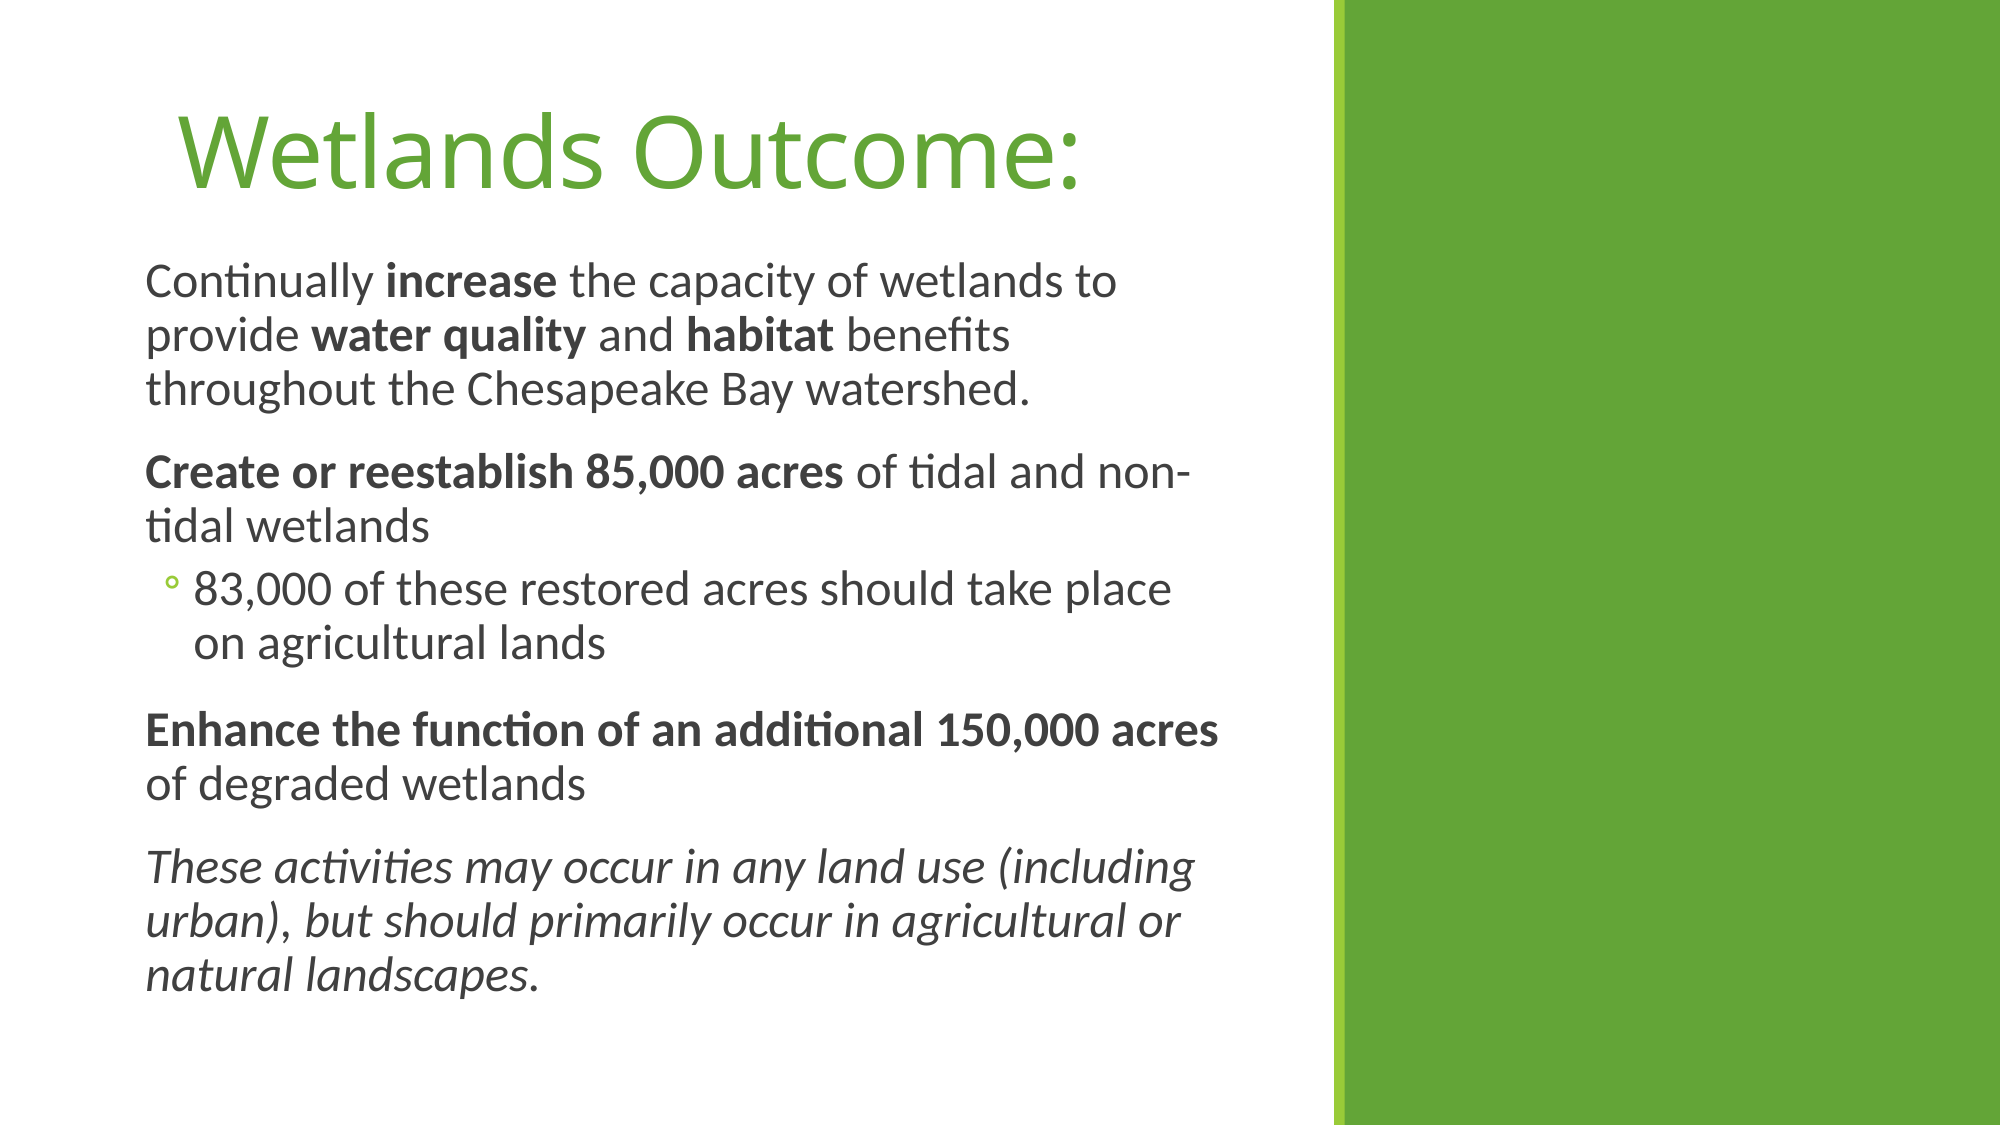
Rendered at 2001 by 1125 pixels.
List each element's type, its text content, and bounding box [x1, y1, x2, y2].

text_box [1346, 0, 2000, 1125]
title Wetlands Outcome: [162, 47, 1270, 217]
list Continually increase the capacity of wetlands to provide water quality and habitat benefits throughout the Chesapeake Bay watershed. Create or reestablish 85,000 acres of tidal and non-tidal wetlands 83,000 of these restored acres should take place on agricultural lands Enhance the function of an additional 150,000 acres of degraded wetlands These activities may occur in any land use (including urban), but should primarily occur in agricultural or natural landscapes. [130, 247, 1229, 878]
text_box [1333, 0, 1346, 1125]
text_box [0, 0, 1333, 1125]
